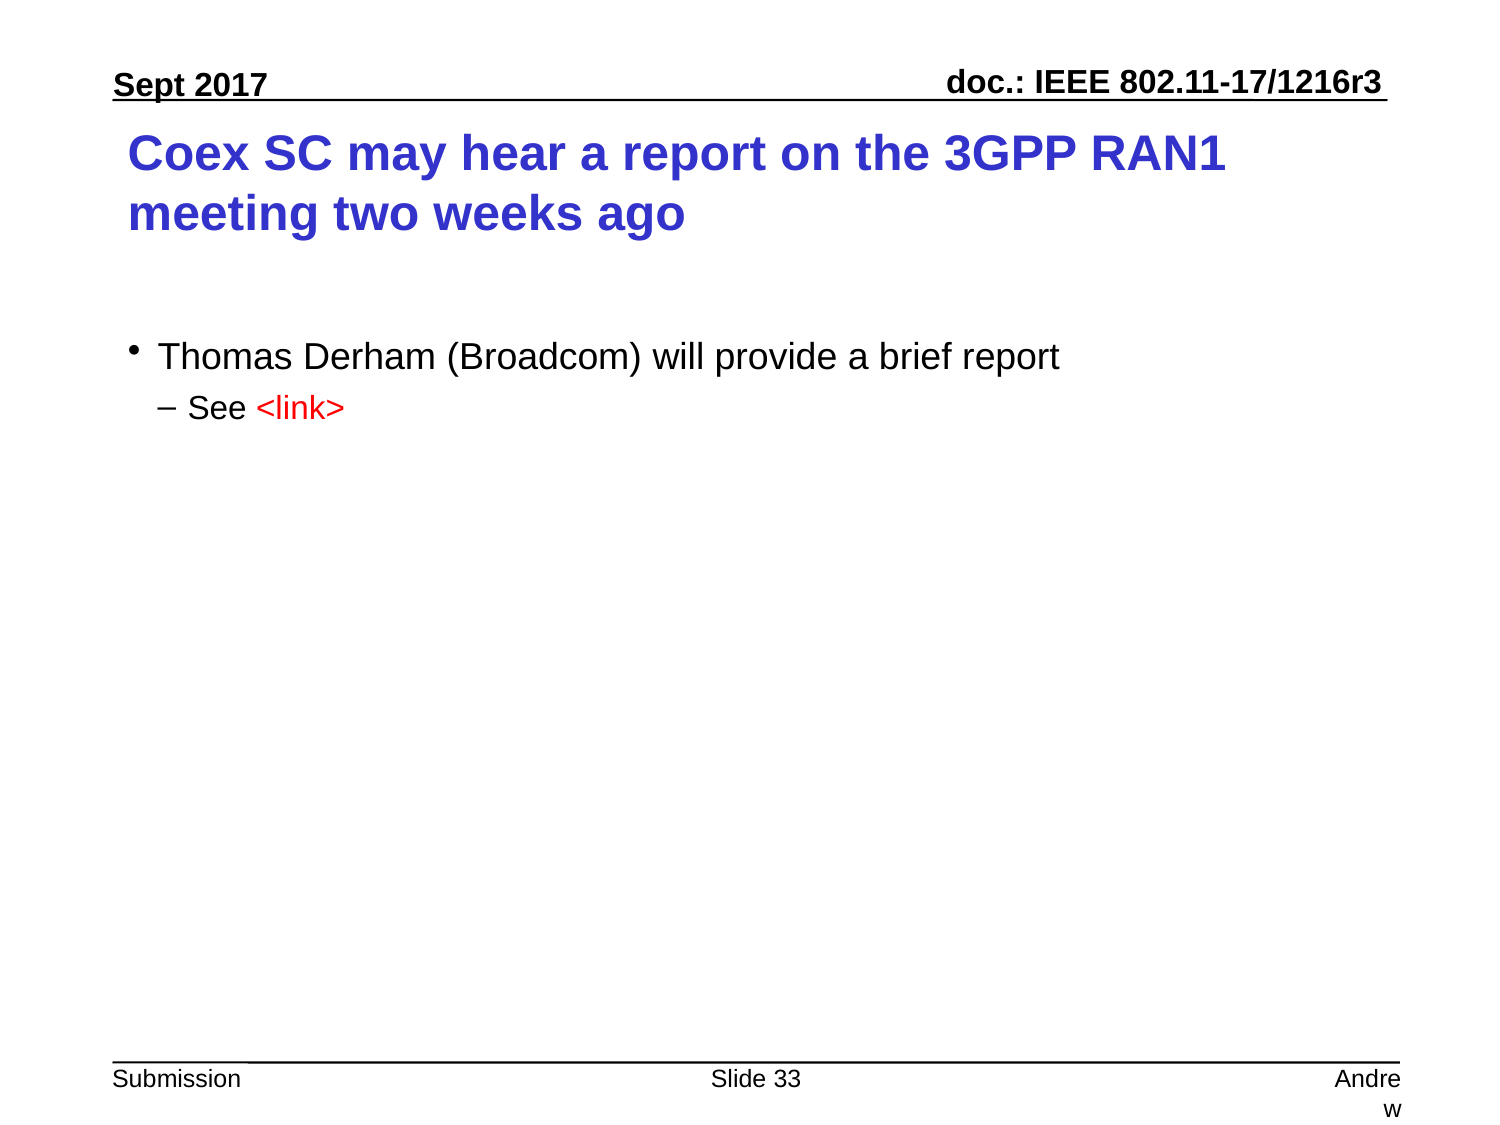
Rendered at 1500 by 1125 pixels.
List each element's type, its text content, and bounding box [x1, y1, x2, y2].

title Coex SC may hear a report on the 3GPP RAN1 meeting two weeks ago [112, 112, 1388, 288]
list Thomas Derham (Broadcom) will provide a brief report See <link> [112, 324, 1388, 1000]
slide_number Slide 33 [709, 1061, 803, 1093]
footer Andrew Myles, Cisco [1320, 1061, 1402, 1093]
